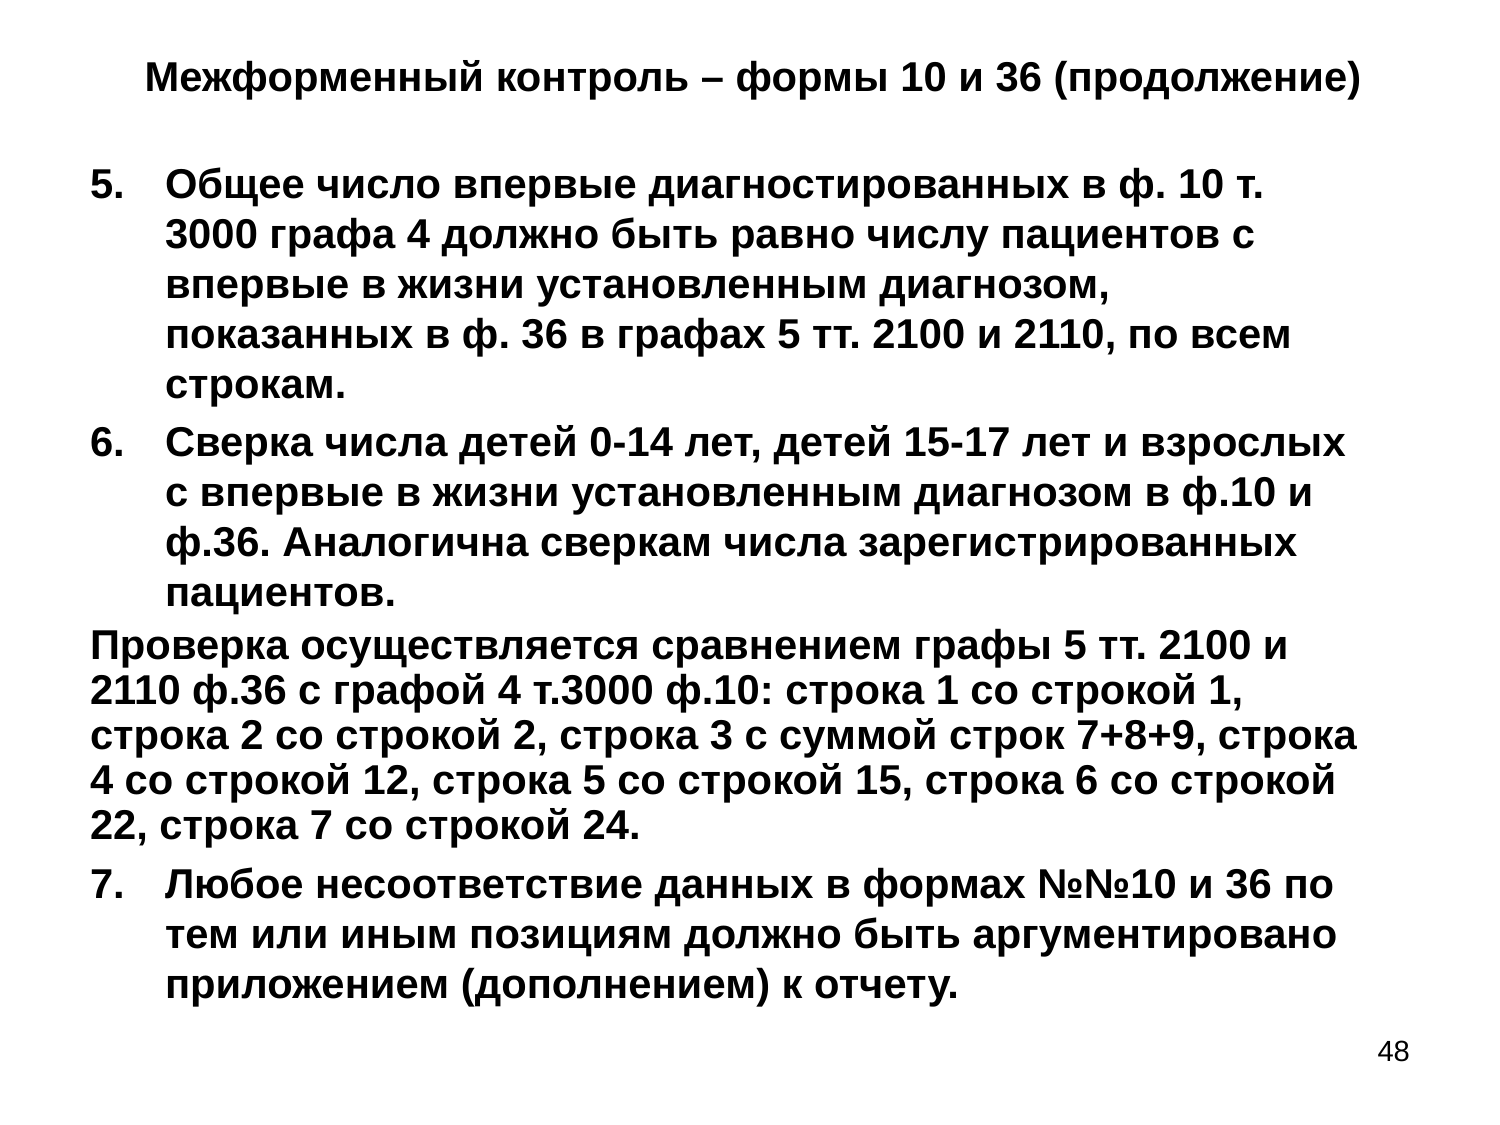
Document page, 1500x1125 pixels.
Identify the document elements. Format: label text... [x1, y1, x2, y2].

title Межформенный контроль – формы 10 и 36 (продолжение) [77, 45, 1429, 105]
list Общее число впервые диагностированных в ф. 10 т. 3000 графа 4 должно быть равно числу пациентов с впервые в жизни установленным диагнозом, показанных в ф. 36 в графах 5 тт. 2100 и 2110, по всем строкам. Сверка числа детей 0-14 лет, детей 15-17 лет и взрослых с впервые в жизни установленным диагнозом в ф.10 и ф.36. Аналогична сверкам числа зарегистрированных пациентов. Проверка осуществляется сравнением графы 5 тт. 2100 и 2110 ф.36 с графой 4 т.3000 ф.10: строка 1 со строкой 1, строка 2 со строкой 2, строка 3 с суммой строк 7+8+9, строка 4 со строкой 12, строка 5 со строкой 15, строка 6 со строкой 22, строка 7 со строкой 24. Любое несоответствие данных в формах №№10 и 36 по тем или иным позициям должно быть аргументировано приложением (дополнением) к отчету. [74, 148, 1378, 1021]
slide_number 48 [1074, 1024, 1425, 1103]
